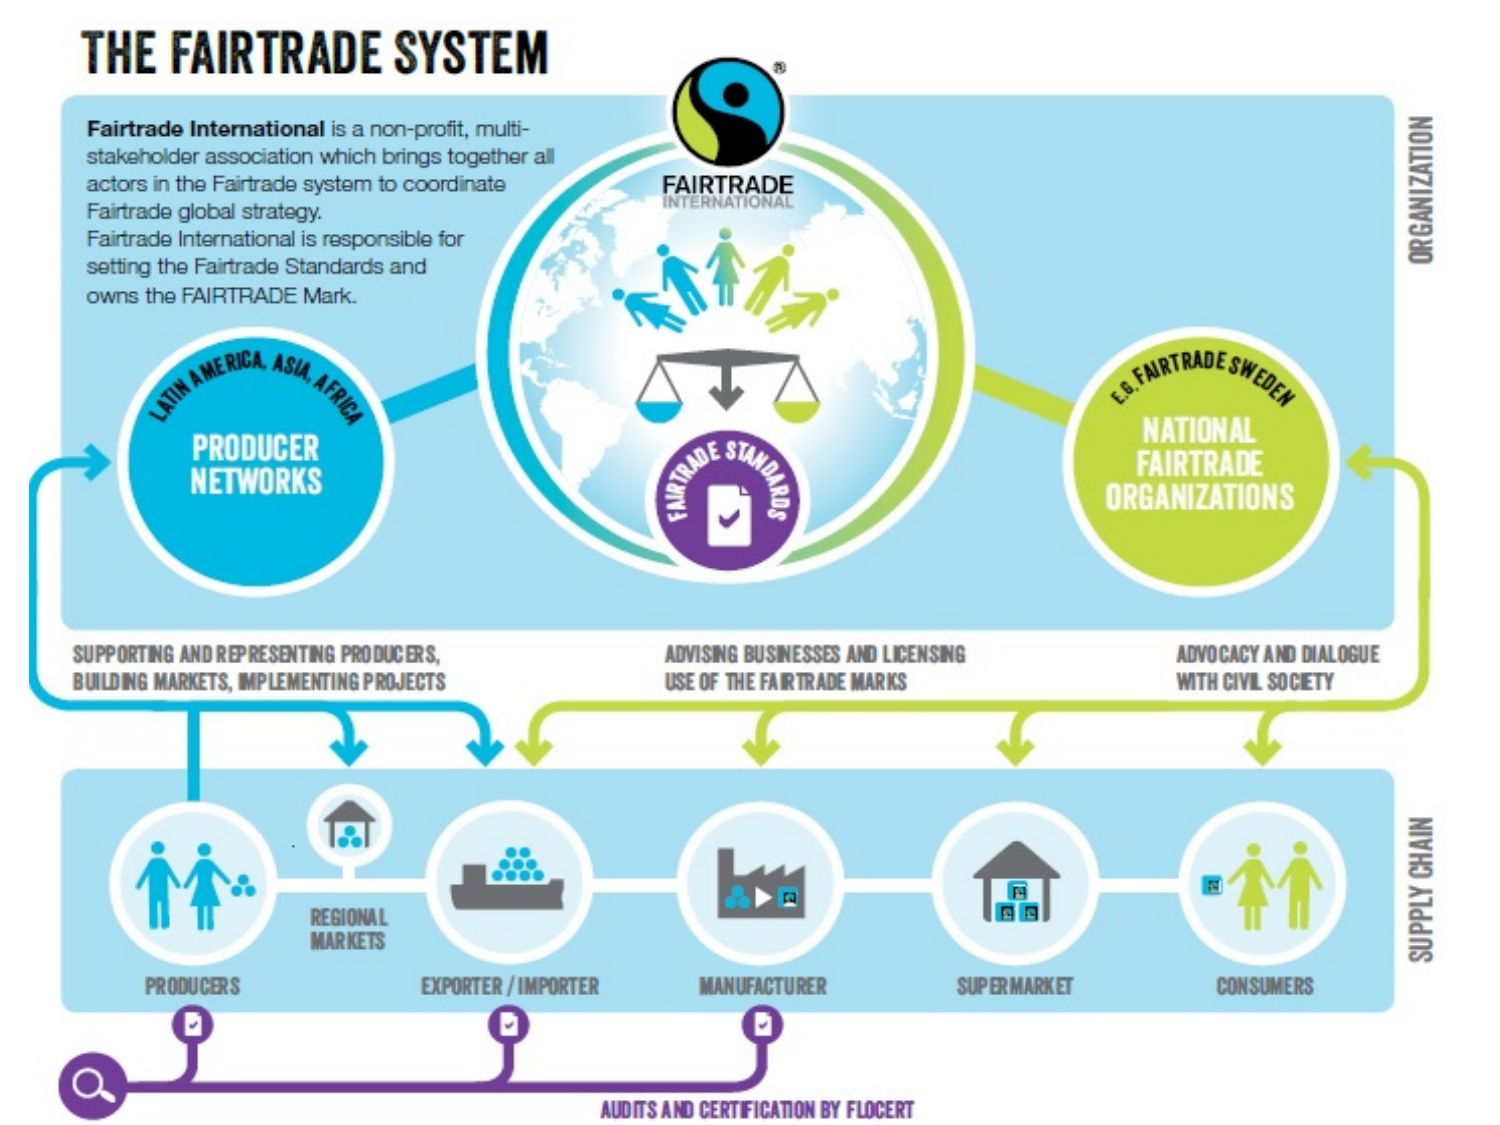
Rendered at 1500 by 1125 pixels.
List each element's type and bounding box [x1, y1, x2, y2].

list [29, 18, 1448, 1125]
